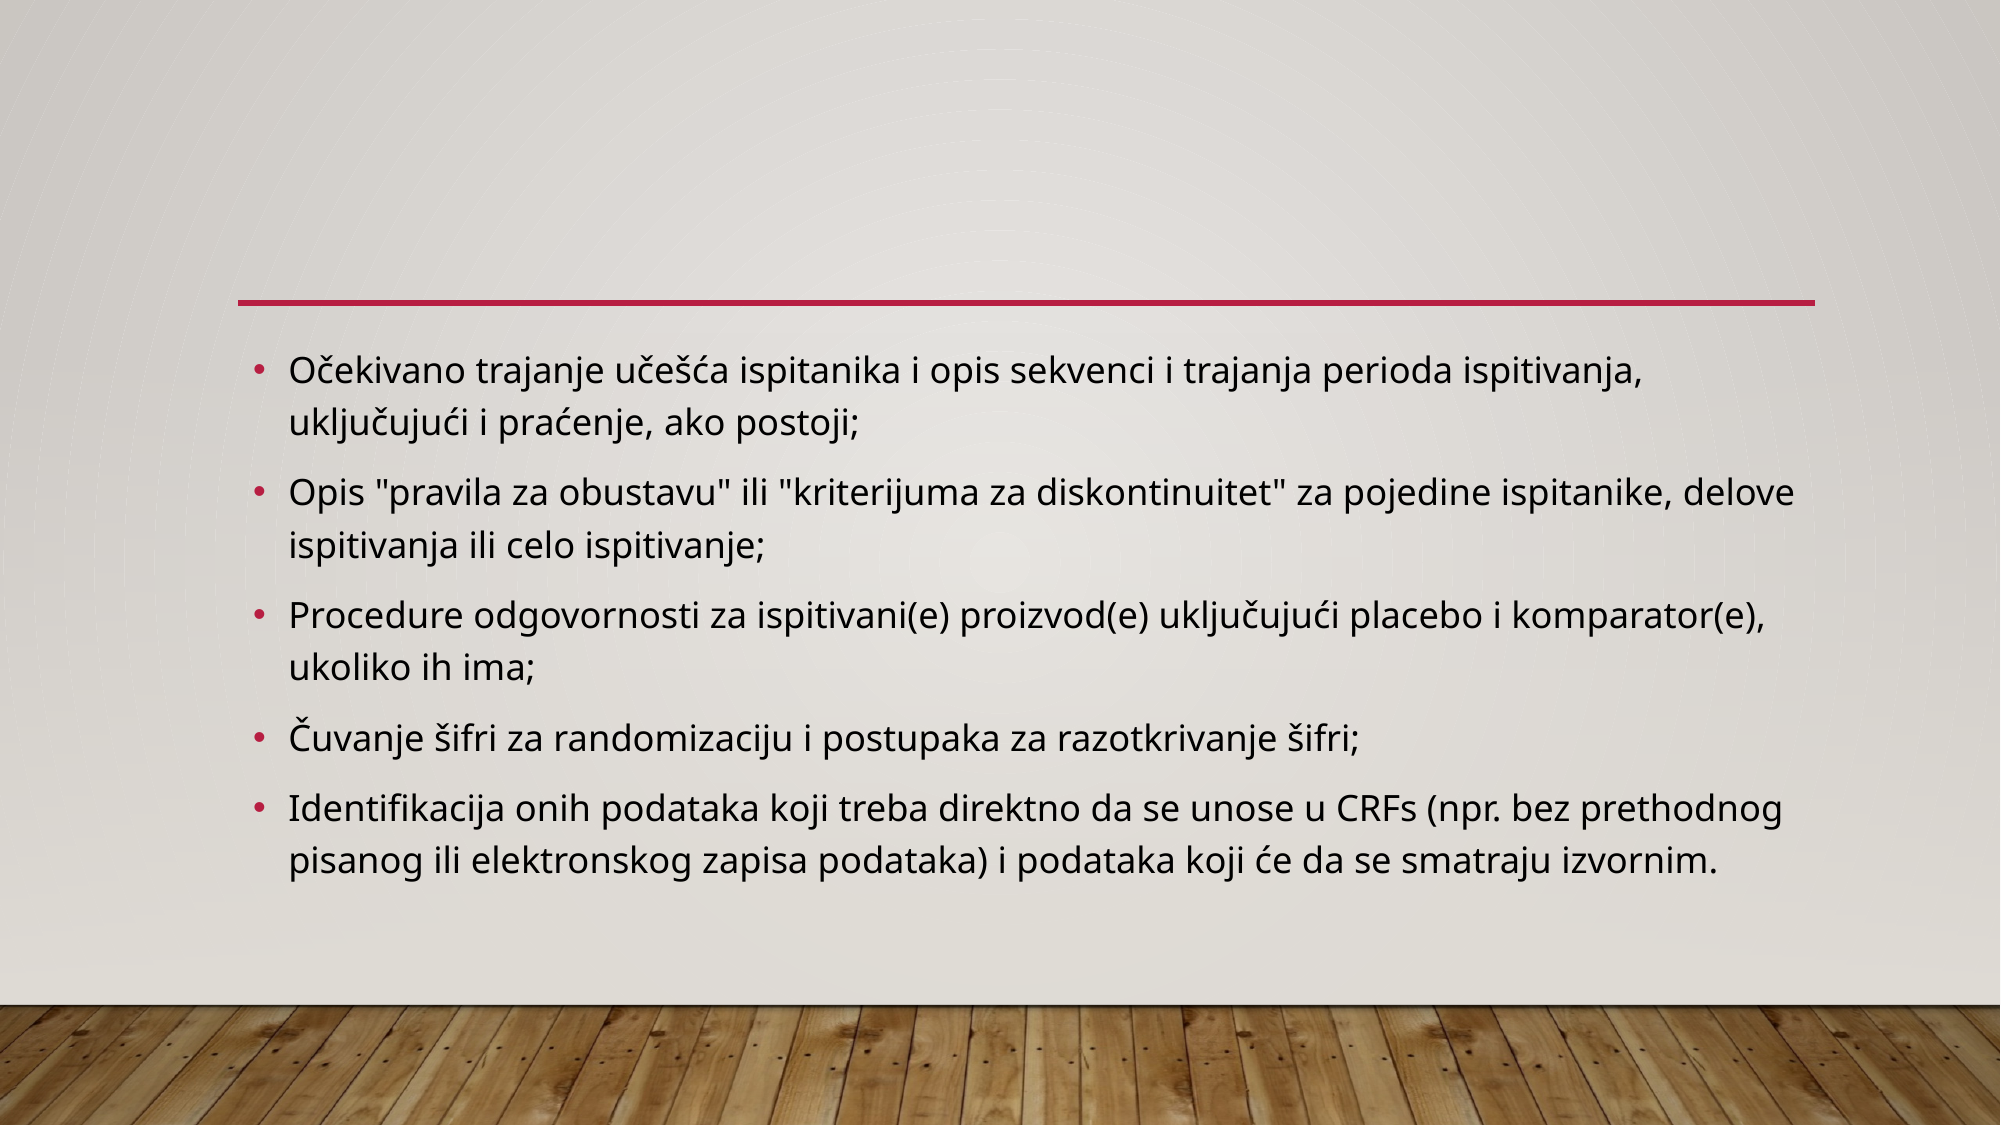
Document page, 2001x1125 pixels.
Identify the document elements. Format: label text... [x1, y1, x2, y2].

picture [0, 1005, 2000, 1125]
list Očekivano trajanje učešća ispitanika i opis sekvenci i trajanja perioda ispitivanja, uključujući i praćenje, ako postoji; Opis "pravila za obustavu" ili "kriterijuma za diskontinuitet" za pojedine ispitanike, delove ispitivanja ili celo ispitivanje; Procedure odgovornosti za ispitivani(e) proizvod(e) uključujući placebo i komparator(e), ukoliko ih ima; Čuvanje šifri za randomizaciju i postupaka za razotkrivanje šifri; Identifikacija onih podataka koji treba direktno da se unose u CRFs (npr. bez prethodnog pisanog ili elektronskog zapisa podataka) i podataka koji će da se smatraju izvornim. [238, 330, 1814, 897]
